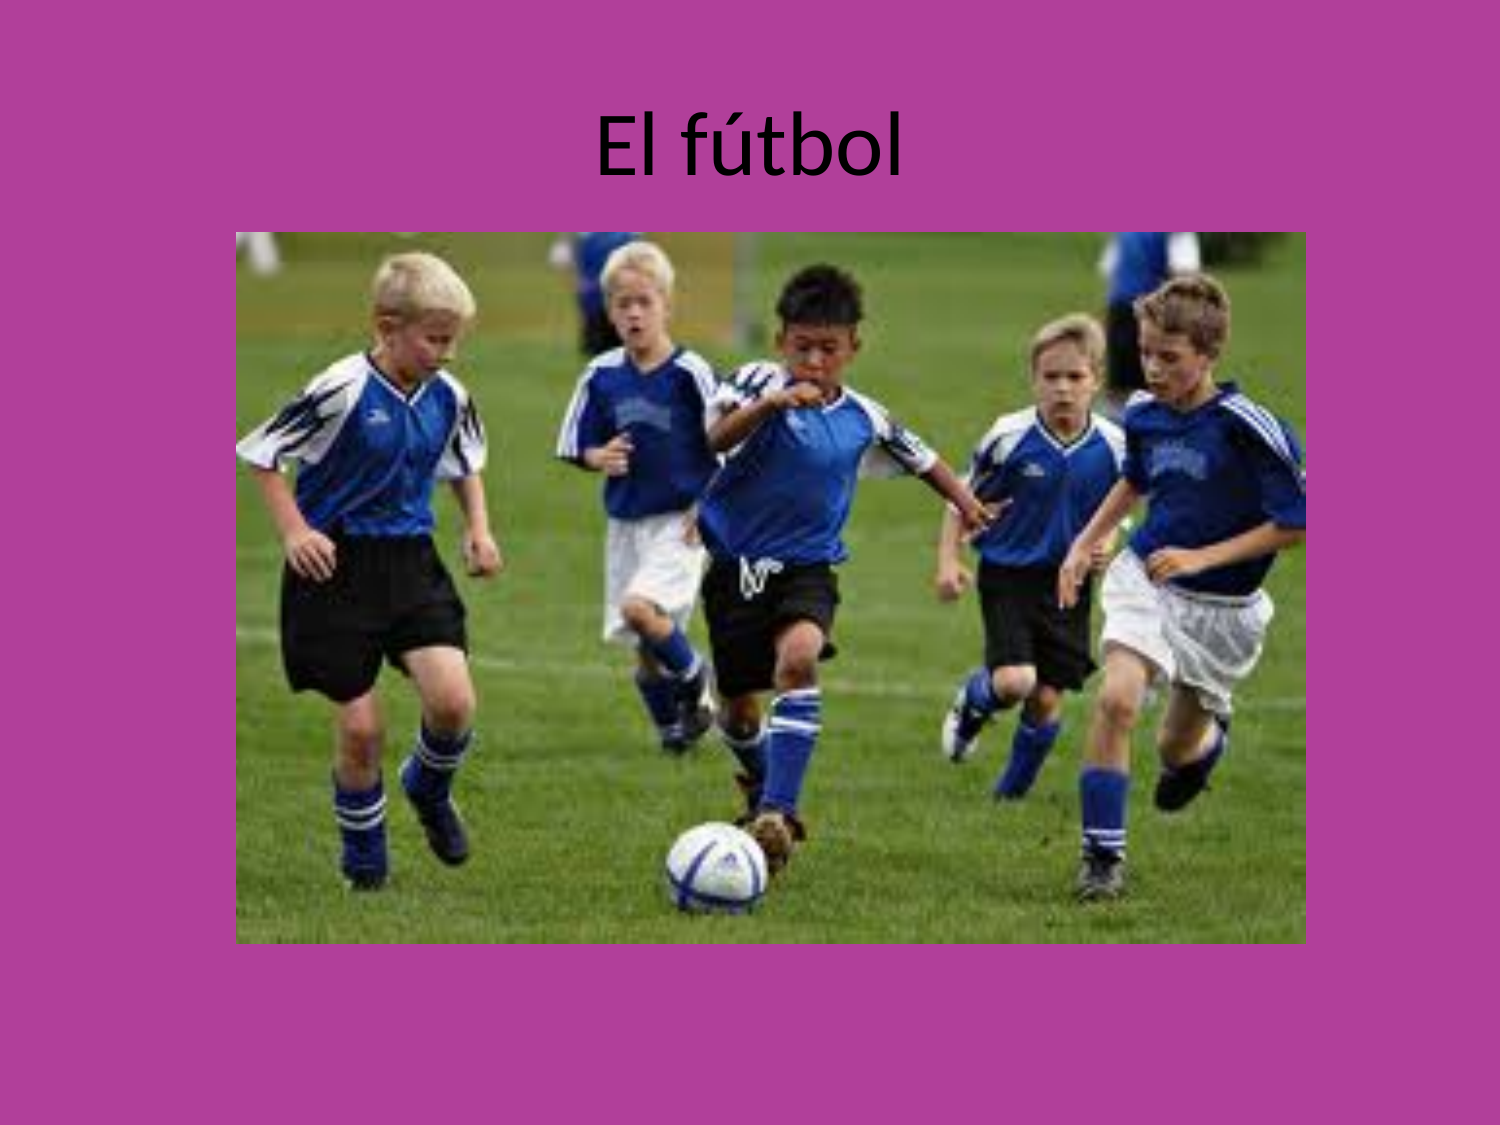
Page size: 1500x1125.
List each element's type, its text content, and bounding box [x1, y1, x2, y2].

title El fútbol [75, 45, 1425, 233]
picture [236, 232, 1307, 945]
